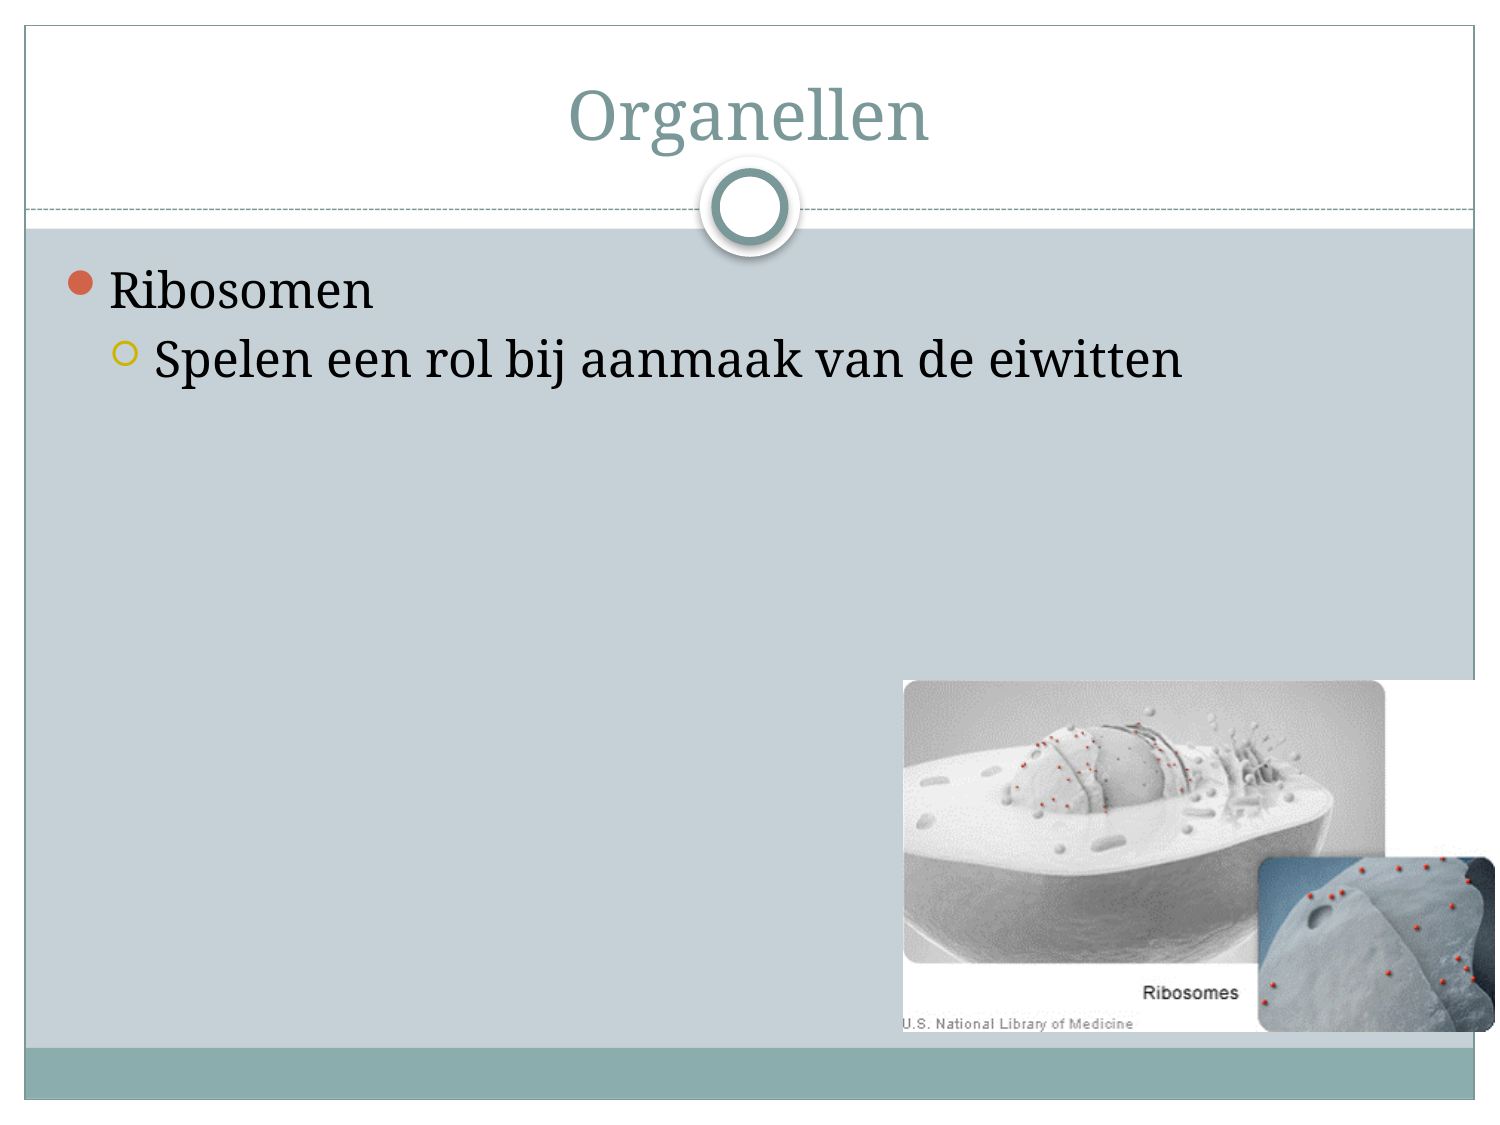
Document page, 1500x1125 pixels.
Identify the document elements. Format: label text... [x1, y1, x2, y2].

title Organellen [49, 37, 1450, 163]
list Ribosomen Spelen een rol bij aanmaak van de eiwitten [49, 250, 1445, 1001]
picture [903, 680, 1495, 1032]
